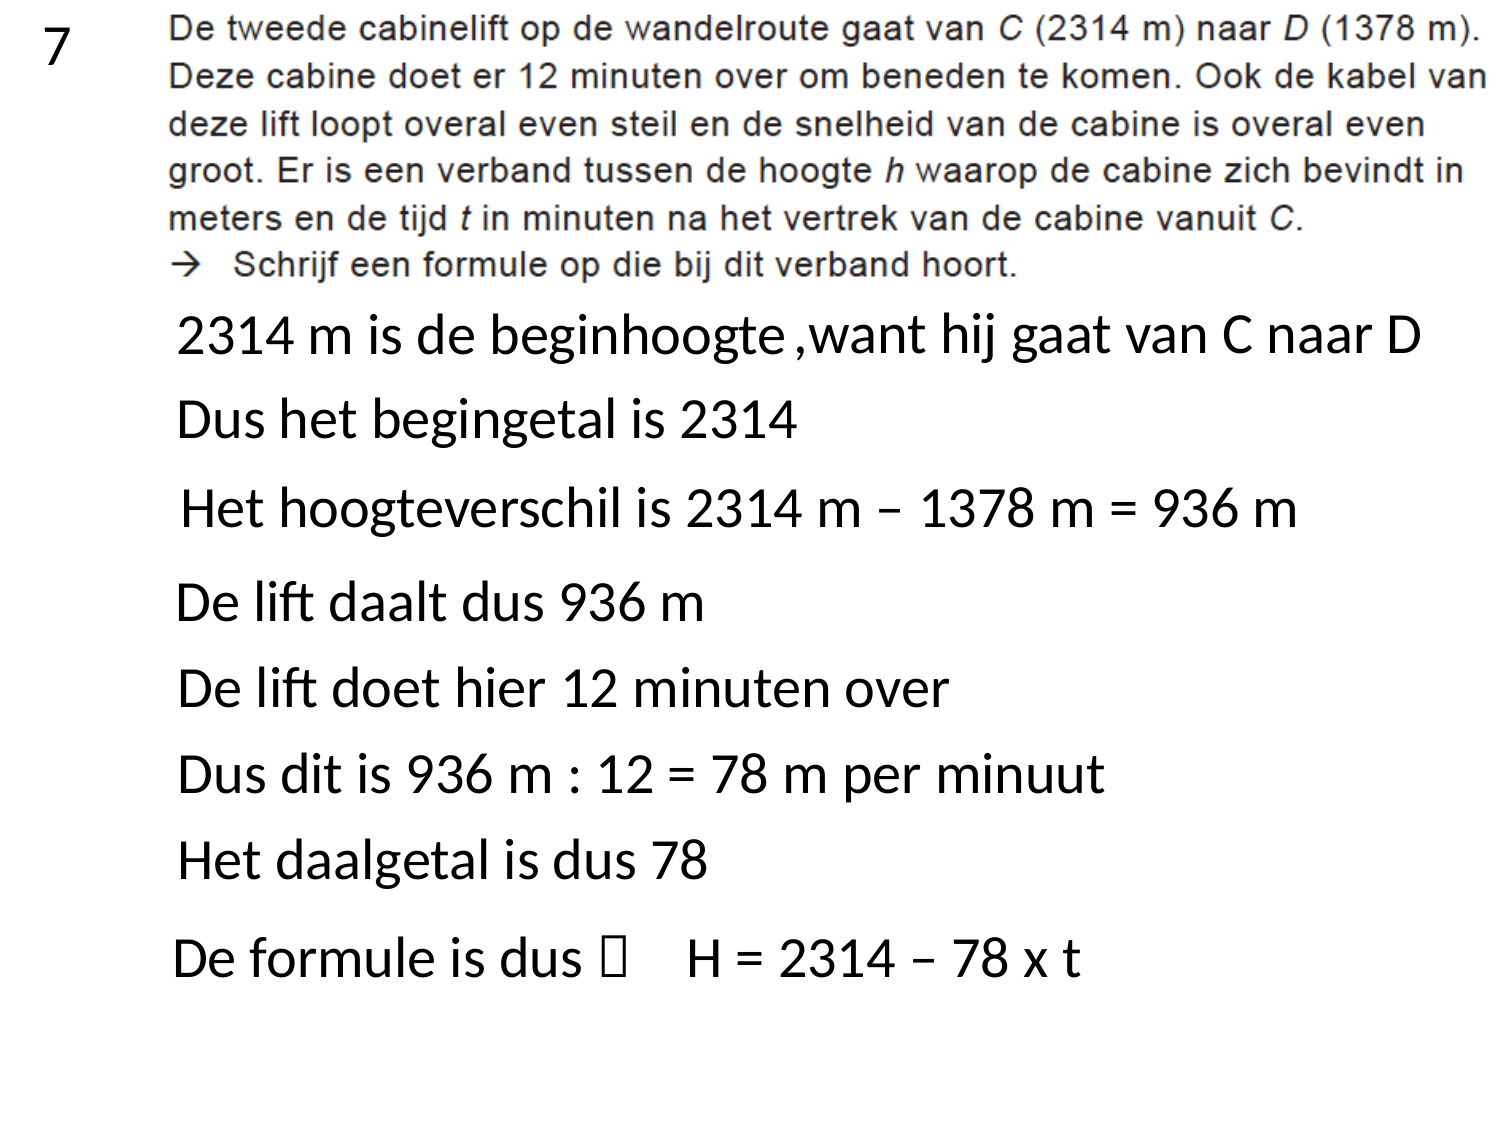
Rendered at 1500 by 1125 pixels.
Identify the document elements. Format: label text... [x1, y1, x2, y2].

picture [157, 0, 1500, 289]
text_box Dus het begingetal is 2314 [162, 372, 814, 458]
text_box De formule is dus  [157, 911, 671, 997]
text_box Het daalgetal is dus 78 [162, 813, 725, 899]
text_box ,want hij gaat van C naar D [779, 297, 1438, 373]
text_box Het hoogteverschil is 2314 m – 1378 m = 936 m [165, 461, 1316, 547]
text_box 7 [27, 0, 87, 85]
text_box De lift doet hier 12 minuten over [163, 641, 966, 727]
text_box 2314 m is de beginhoogte [161, 297, 779, 374]
text_box H = 2314 – 78 x t [671, 911, 1097, 997]
text_box Dus dit is 936 m : 12 = 78 m per minuut [163, 727, 1122, 813]
text_box De lift daalt dus 936 m [160, 555, 722, 641]
